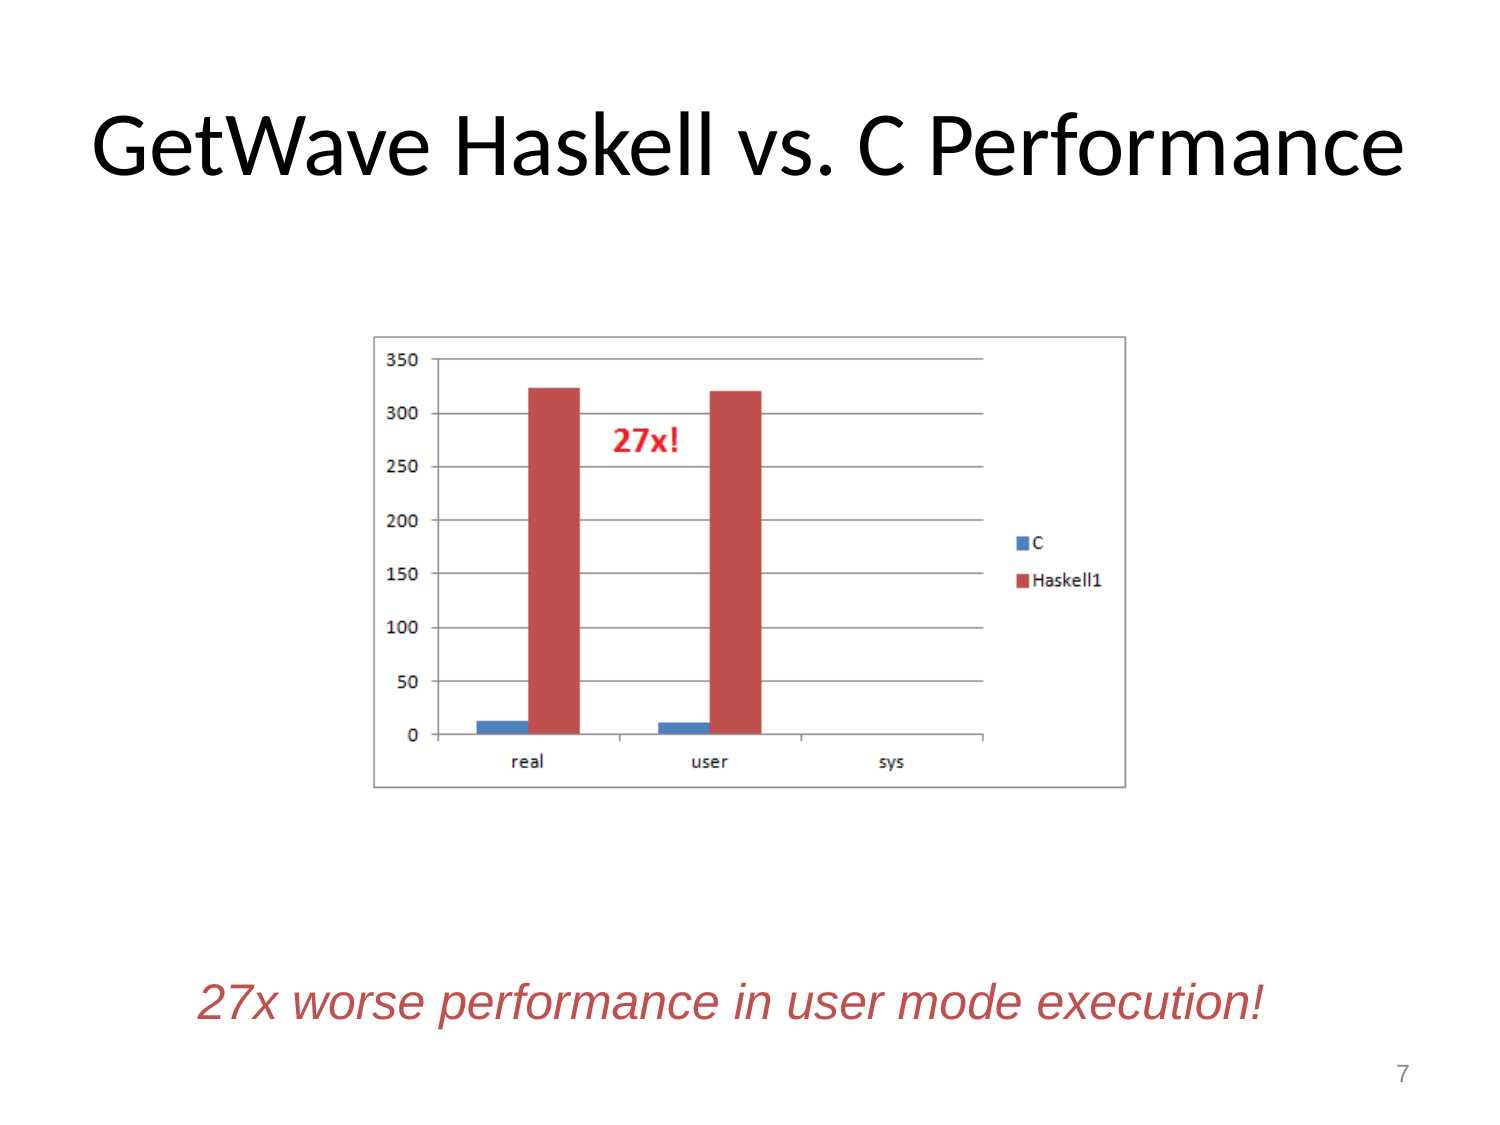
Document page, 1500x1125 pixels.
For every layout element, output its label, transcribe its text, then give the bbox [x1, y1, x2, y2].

text_box 27x worse performance in user mode execution! [112, 962, 1350, 1038]
slide_number 7 [1074, 1042, 1425, 1103]
title GetWave Haskell vs. C Performance [75, 45, 1425, 233]
picture [372, 334, 1128, 791]
